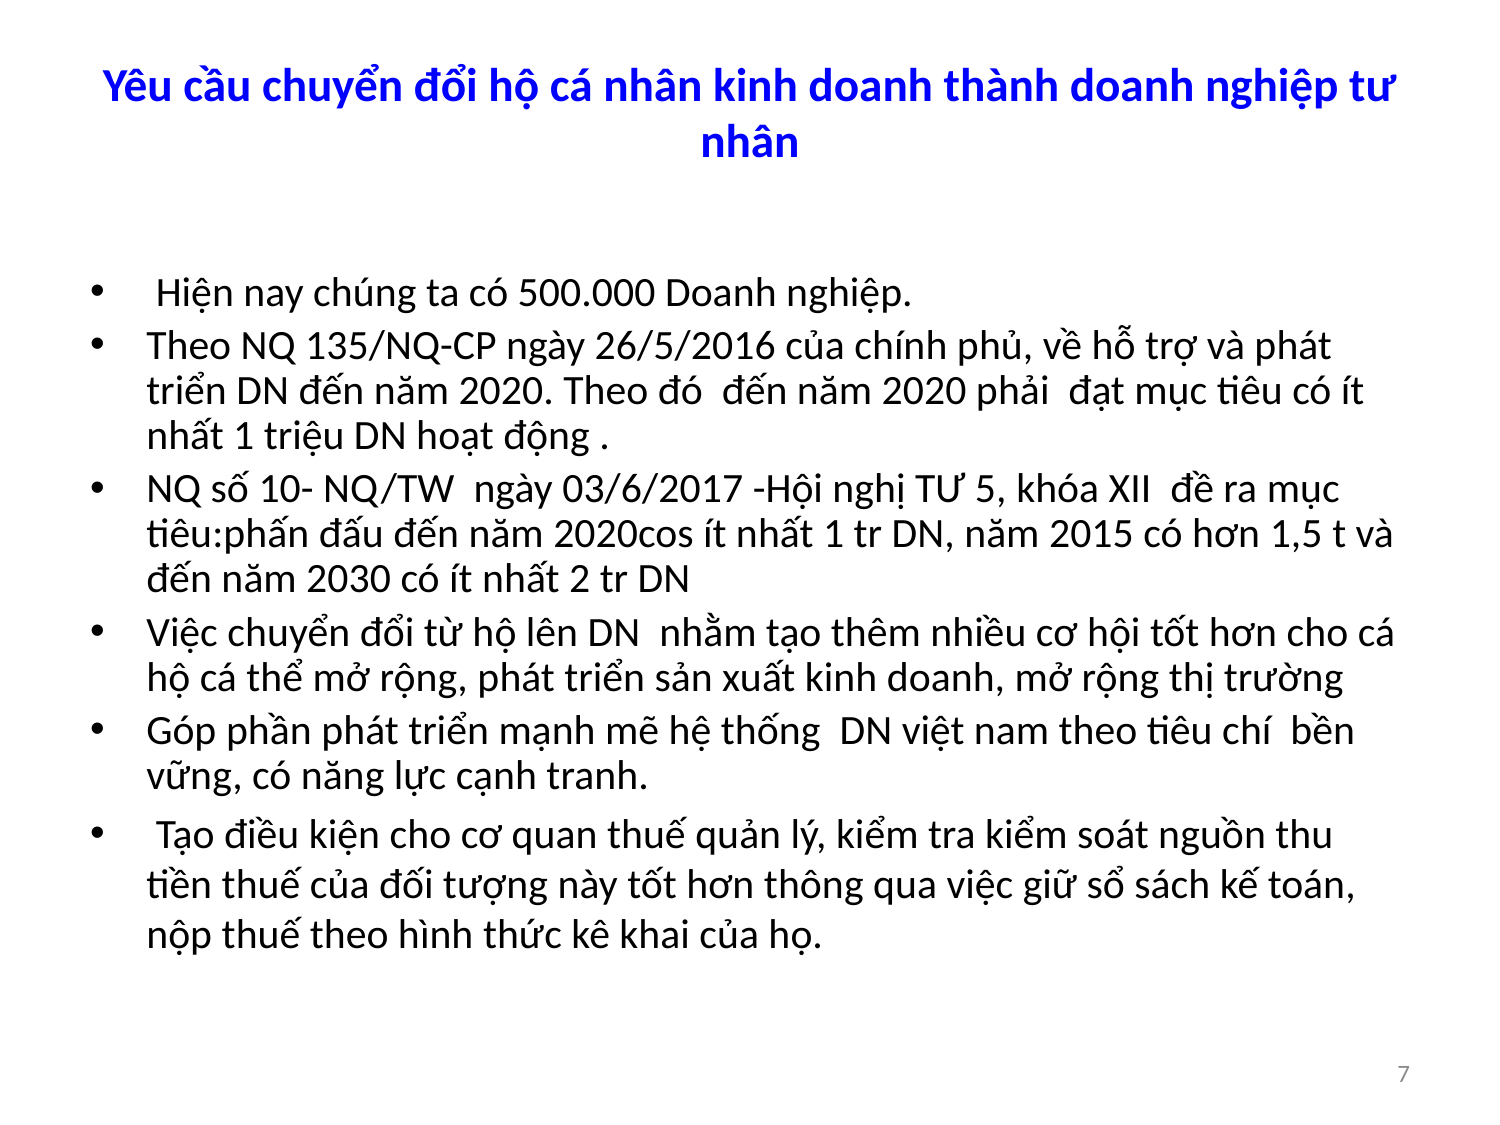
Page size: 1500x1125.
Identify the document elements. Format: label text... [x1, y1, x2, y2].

title Yêu cầu chuyển đổi hộ cá nhân kinh doanh thành doanh nghiệp tư nhân [75, 45, 1425, 233]
list Hiện nay chúng ta có 500.000 Doanh nghiệp. Theo NQ 135/NQ-CP ngày 26/5/2016 của chính phủ, về hỗ trợ và phát triển DN đến năm 2020. Theo đó đến năm 2020 phải đạt mục tiêu có ít nhất 1 triệu DN hoạt động . NQ số 10- NQ/TW ngày 03/6/2017 -Hội nghị TƯ 5, khóa XII đề ra mục tiêu:phấn đấu đến năm 2020cos ít nhất 1 tr DN, năm 2015 có hơn 1,5 t và đến năm 2030 có ít nhất 2 tr DN Việc chuyển đổi từ hộ lên DN nhằm tạo thêm nhiều cơ hội tốt hơn cho cá hộ cá thể mở rộng, phát triển sản xuất kinh doanh, mở rộng thị trường Góp phần phát triển mạnh mẽ hệ thống DN việt nam theo tiêu chí bền vững, có năng lực cạnh tranh. Tạo điều kiện cho cơ quan thuế quản lý, kiểm tra kiểm soát nguồn thu tiền thuế của đối tượng này tốt hơn thông qua việc giữ sổ sách kế toán, nộp thuế theo hình thức kê khai của họ. [75, 262, 1425, 1005]
slide_number 7 [1074, 1042, 1425, 1103]
